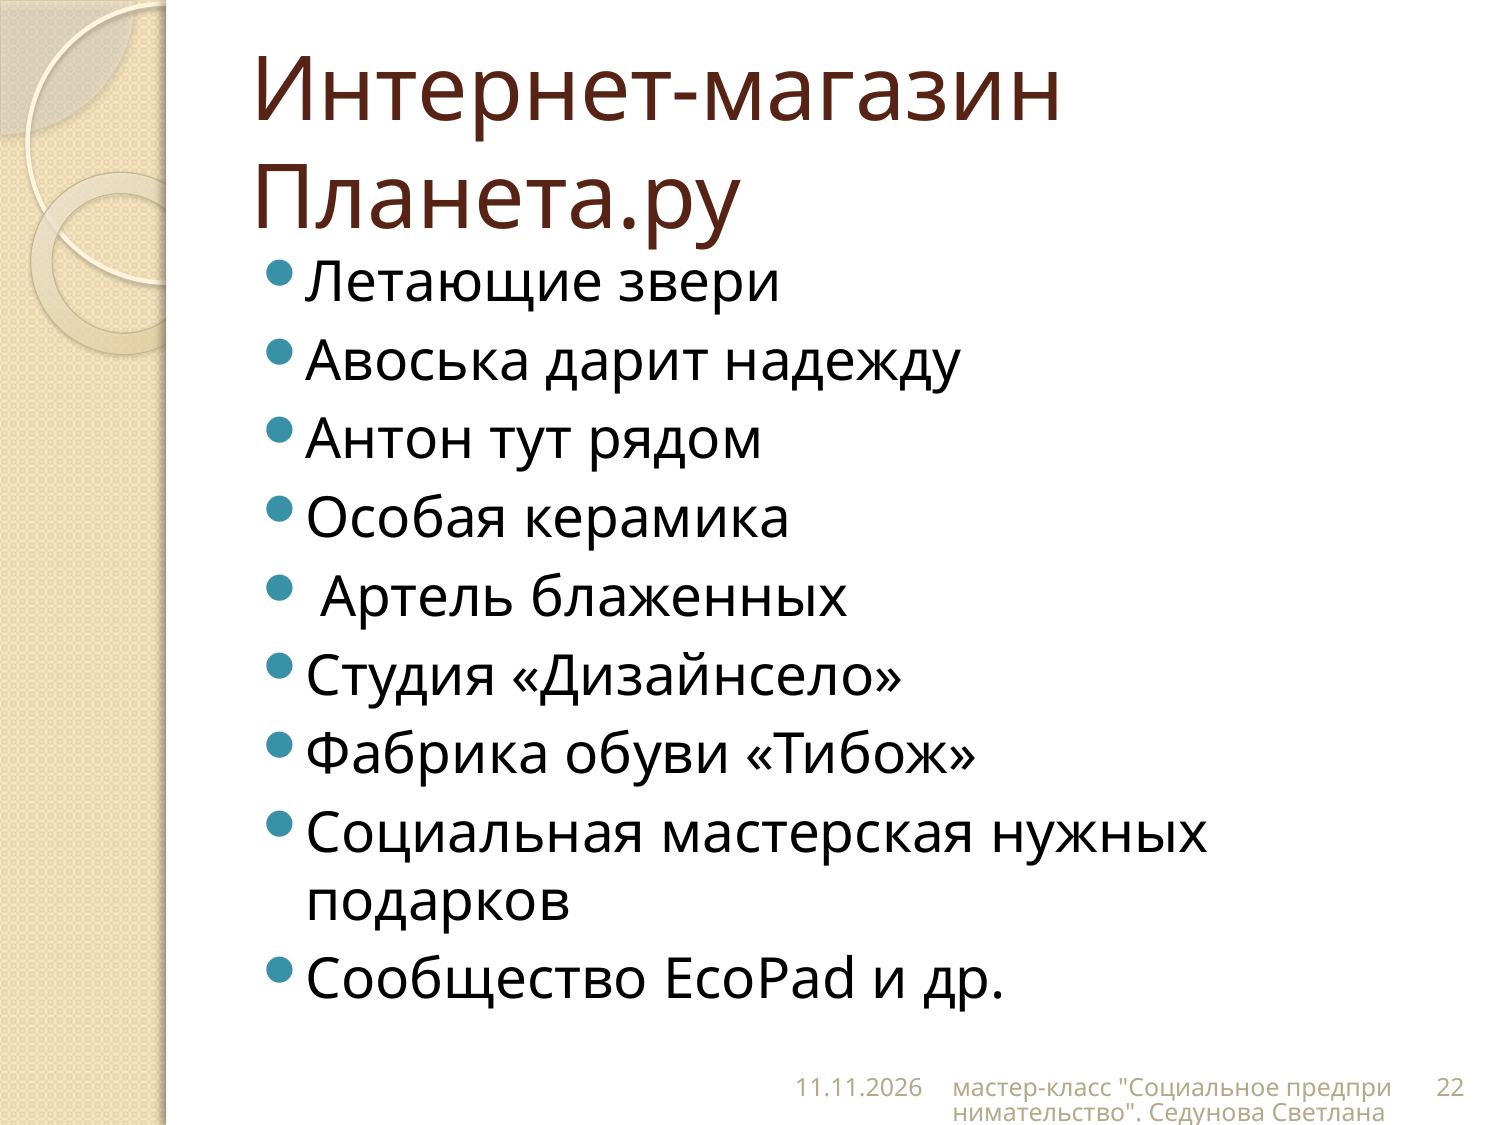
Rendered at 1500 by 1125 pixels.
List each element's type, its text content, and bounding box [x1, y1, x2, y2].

slide_number 22 [1413, 1034, 1488, 1113]
list Летающие звери Авоська дарит надежду Антон тут рядом Особая керамика Артель блаженных Студия «Дизайнсело» Фабрика обуви «Тибож» Социальная мастерская нужных подарков Сообщество EcoPad и др. [235, 237, 1466, 1025]
footer мастер-класс "Социальное предпринимательство". Седунова Светлана [937, 1034, 1413, 1113]
title Интернет-магазин Планета.ру [235, 45, 1466, 233]
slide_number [587, 1034, 937, 1113]
